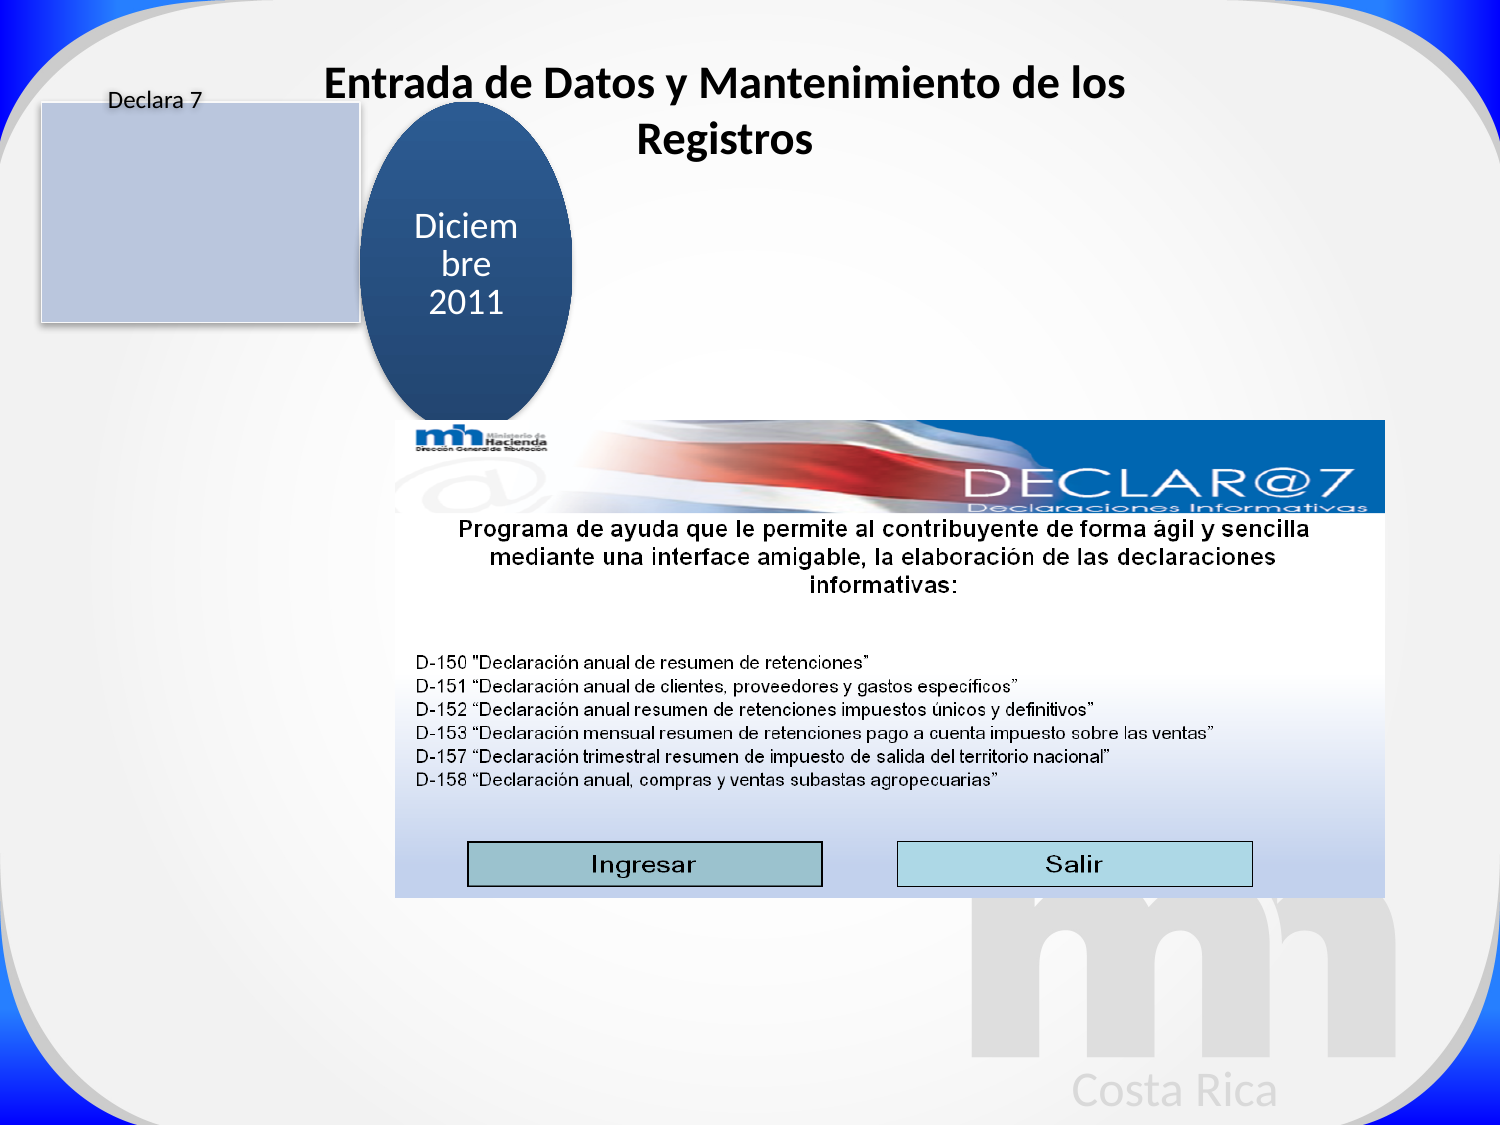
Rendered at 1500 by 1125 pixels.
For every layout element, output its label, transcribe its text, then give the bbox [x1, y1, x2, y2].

picture [0, 0, 1500, 1125]
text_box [41, 101, 574, 433]
text_box Costa Rica [1056, 1049, 1341, 1124]
text_box Entrada de Datos y Mantenimiento de los Registros [263, 44, 1187, 173]
